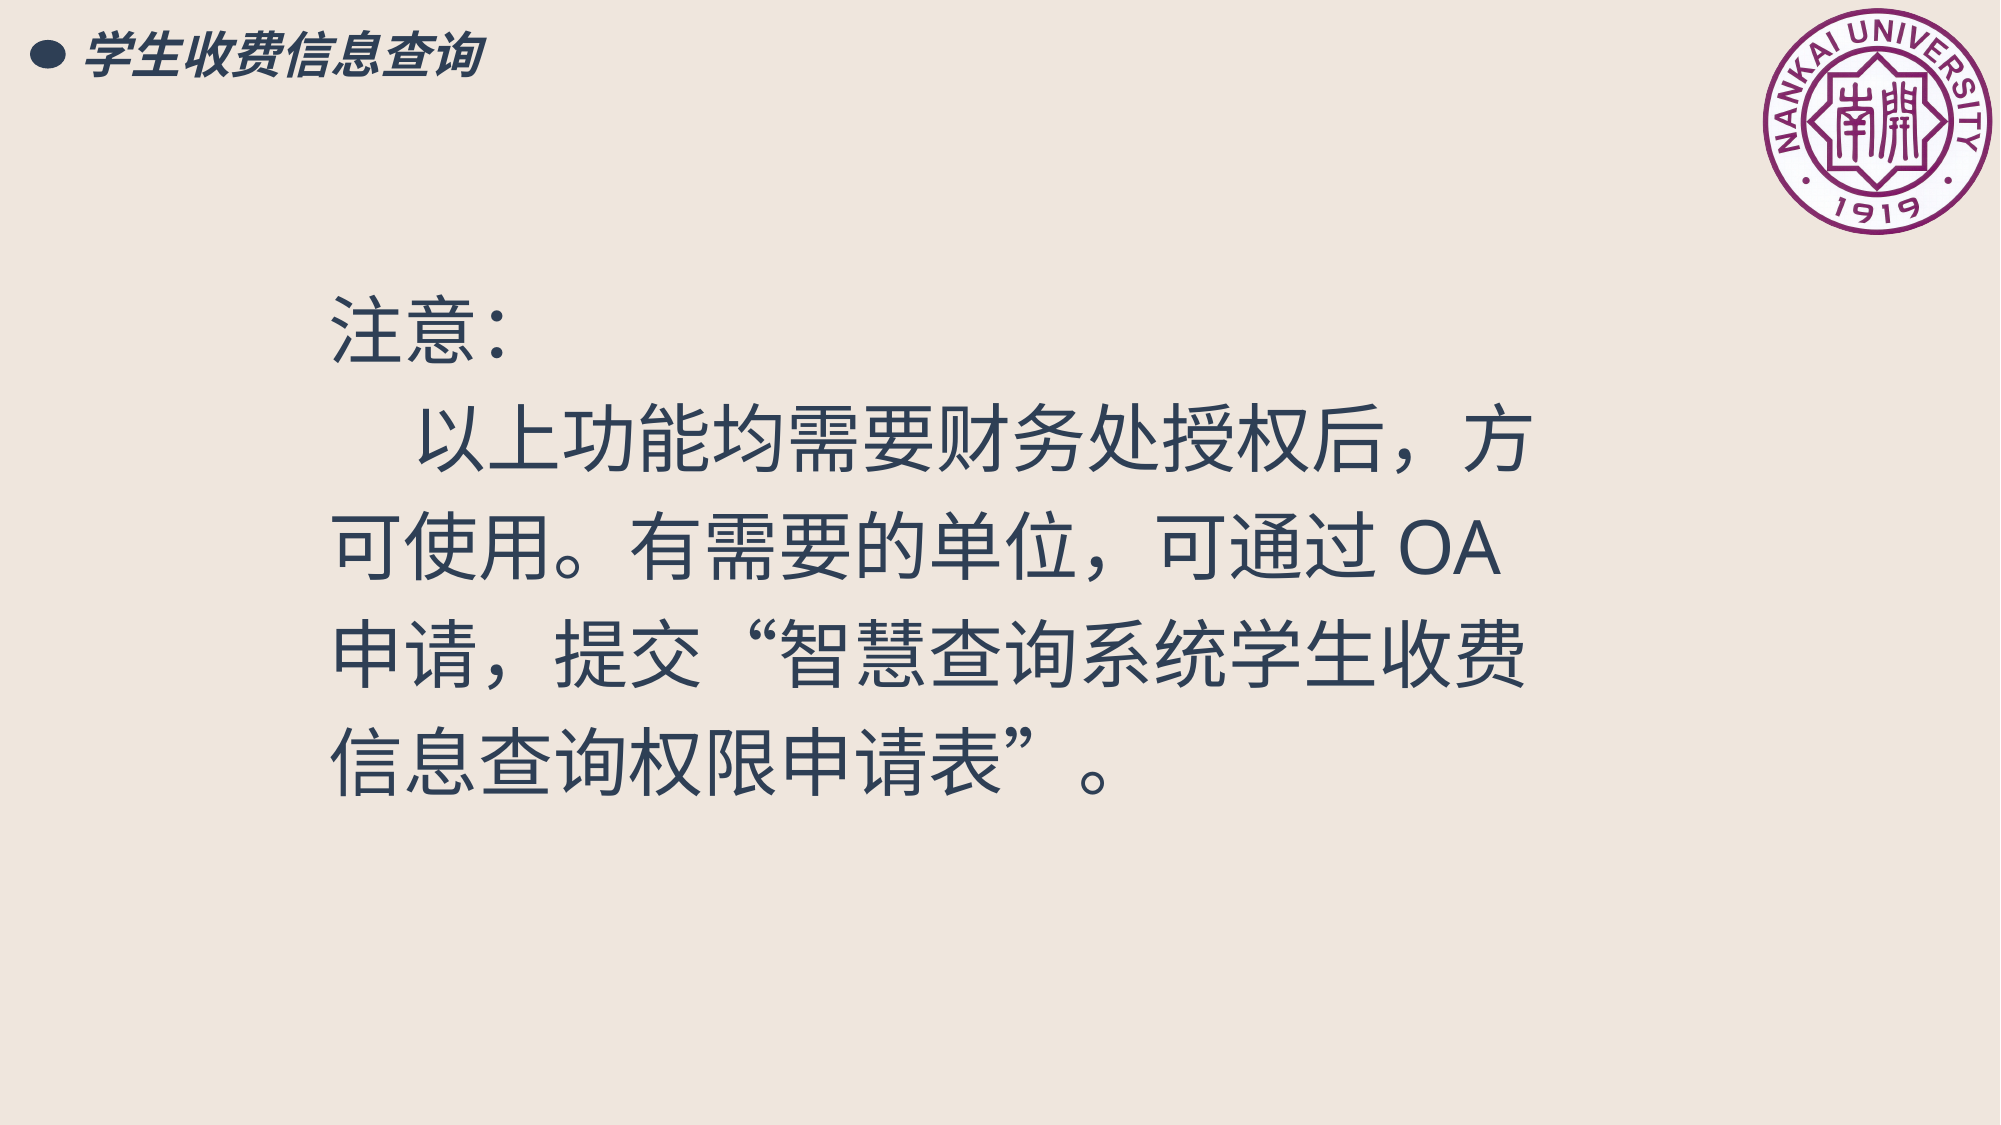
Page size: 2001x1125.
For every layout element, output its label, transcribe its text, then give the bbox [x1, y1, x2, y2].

picture [1752, 0, 2000, 246]
text_box 注意： 以上功能均需要财务处授权后，方可使用。有需要的单位，可通过OA申请，提交“智慧查询系统学生收费信息查询权限申请表”。 [328, 265, 1556, 806]
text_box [29, 16, 655, 92]
